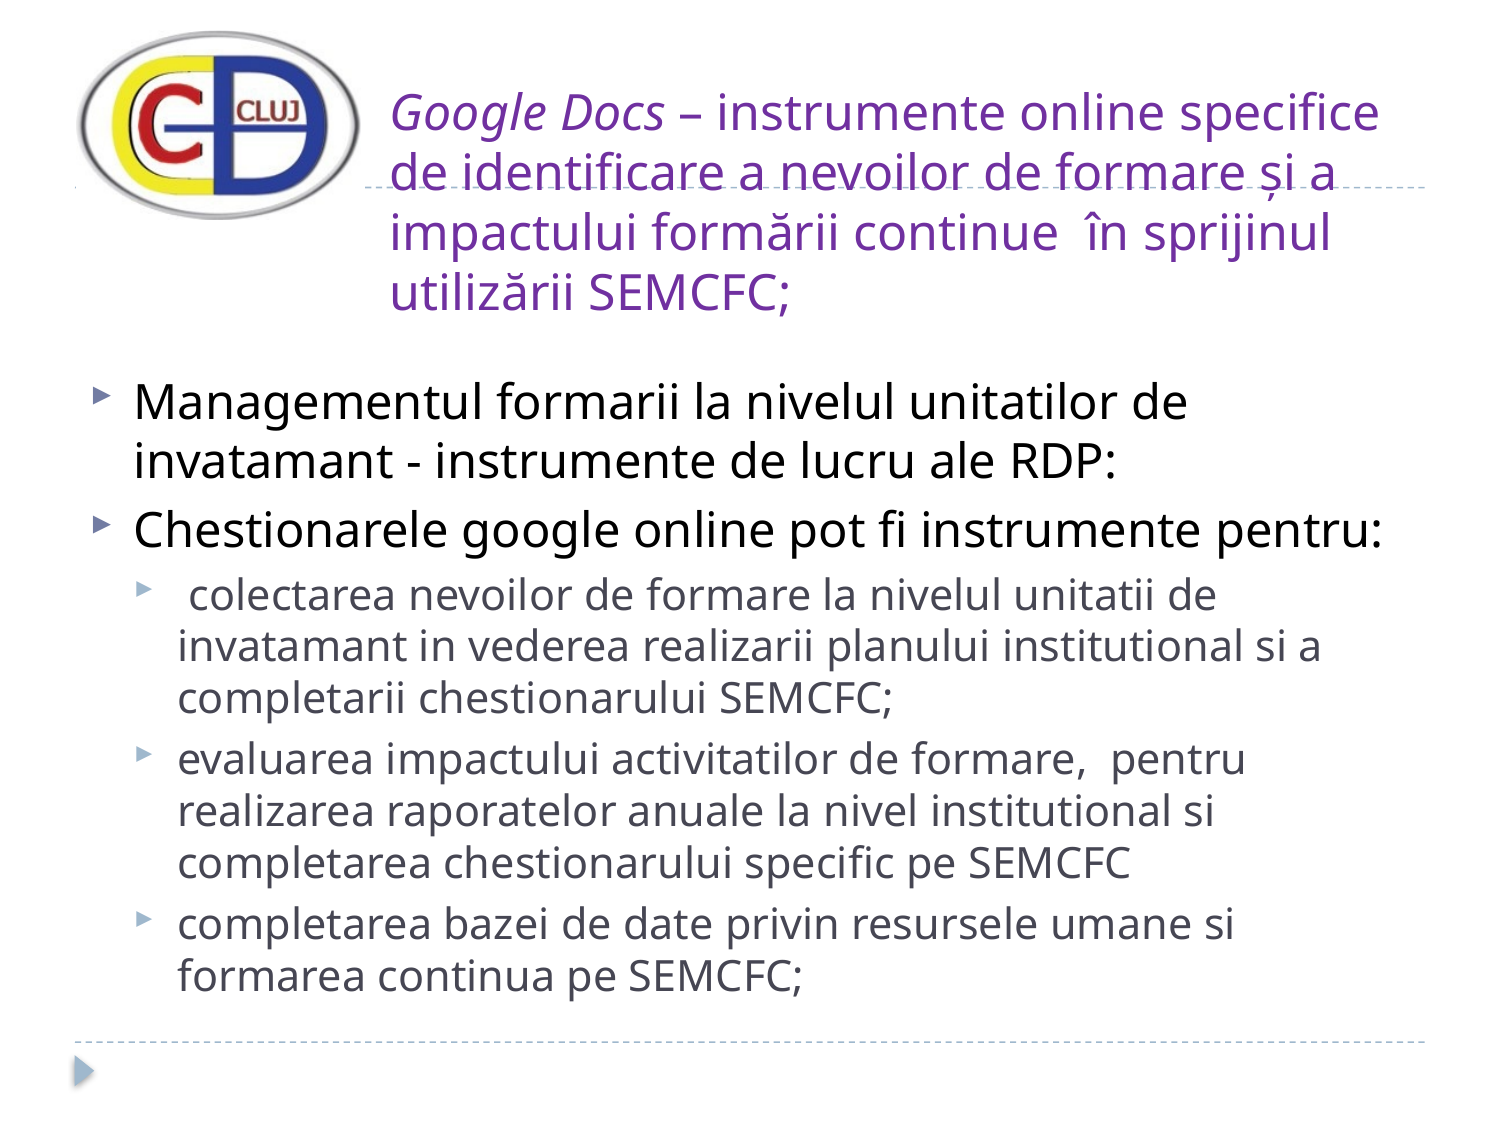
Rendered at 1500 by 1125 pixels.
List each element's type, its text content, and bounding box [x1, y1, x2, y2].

title Google Docs – instrumente online specifice de identificare a nevoilor de formare şi a impactului formării continue în sprijinul utilizării SEMCFC; [375, 35, 1437, 329]
picture [76, 30, 361, 220]
list Managementul formarii la nivelul unitatilor de invatamant - instrumente de lucru ale RDP: Chestionarele google online pot fi instrumente pentru: colectarea nevoilor de formare la nivelul unitatii de invatamant in vederea realizarii planului institutional si a completarii chestionarului SEMCFC; evaluarea impactului activitatilor de formare, pentru realizarea raporatelor anuale la nivel institutional si completarea chestionarului specific pe SEMCFC completarea bazei de date privin resursele umane si formarea continua pe SEMCFC; [75, 363, 1425, 1010]
